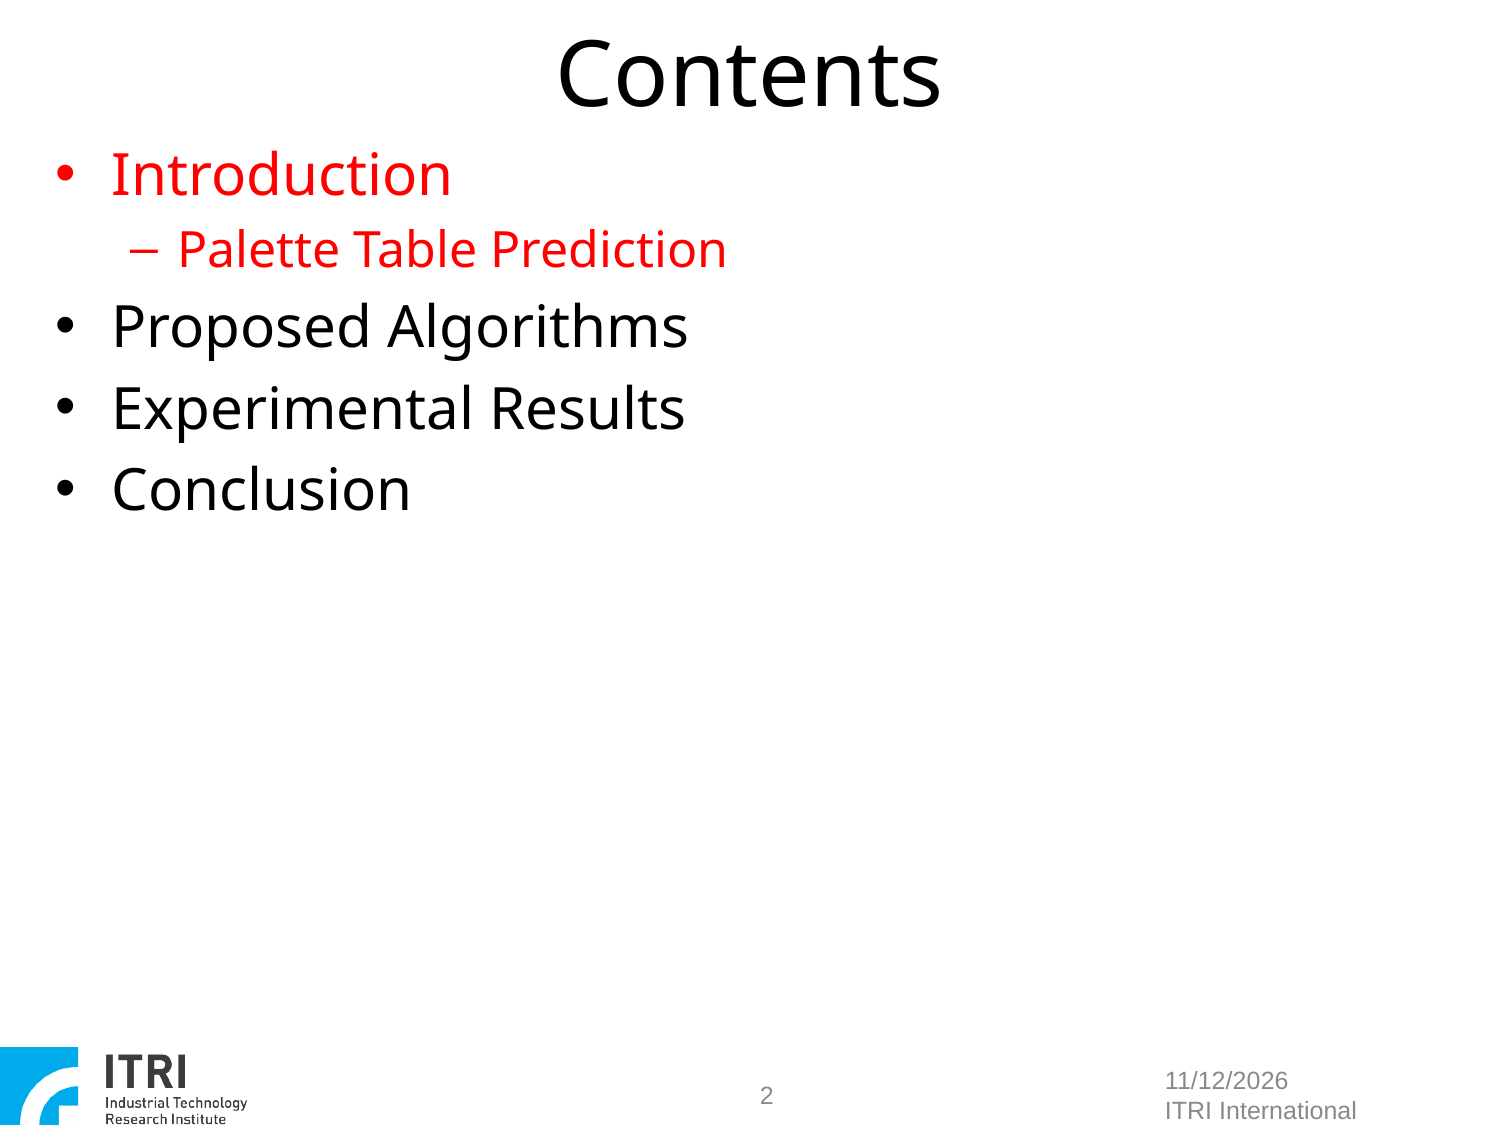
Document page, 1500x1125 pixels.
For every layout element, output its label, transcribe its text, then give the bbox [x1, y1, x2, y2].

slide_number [1149, 1065, 1500, 1125]
list Introduction Palette Table Prediction Proposed Algorithms Experimental Results Conclusion [39, 129, 1467, 1037]
slide_number 2 [702, 1065, 789, 1125]
title Contents [74, 19, 1426, 120]
picture [21, 1047, 247, 1125]
